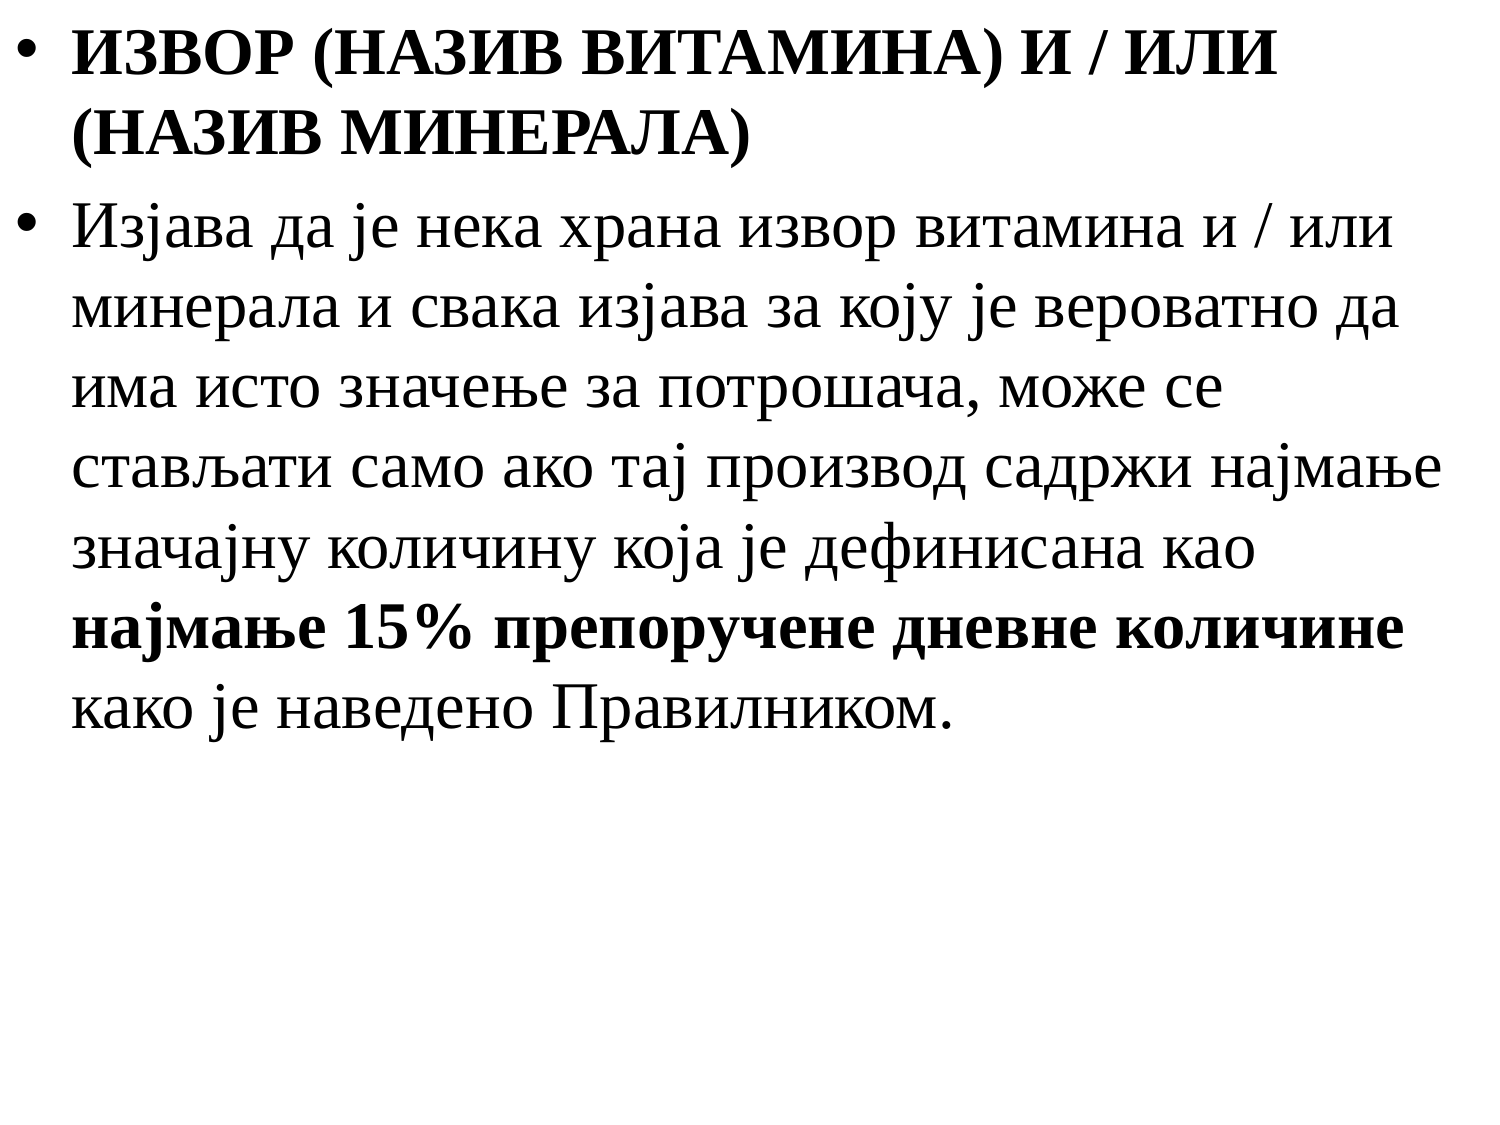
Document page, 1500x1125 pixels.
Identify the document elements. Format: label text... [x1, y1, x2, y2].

list ИЗВОР (НАЗИВ ВИТАМИНА) И / ИЛИ (НАЗИВ МИНЕРАЛА) Изјава да је нека храна извор витамина и / или минерала и свака изјава за коју је вероватно да има исто значење за потрошача, може се стављати само ако тај производ садржи најмање значајну количину која је дефинисана као најмање 15% препоручене дневне количине како је наведено Правилником. [0, 0, 1500, 1125]
